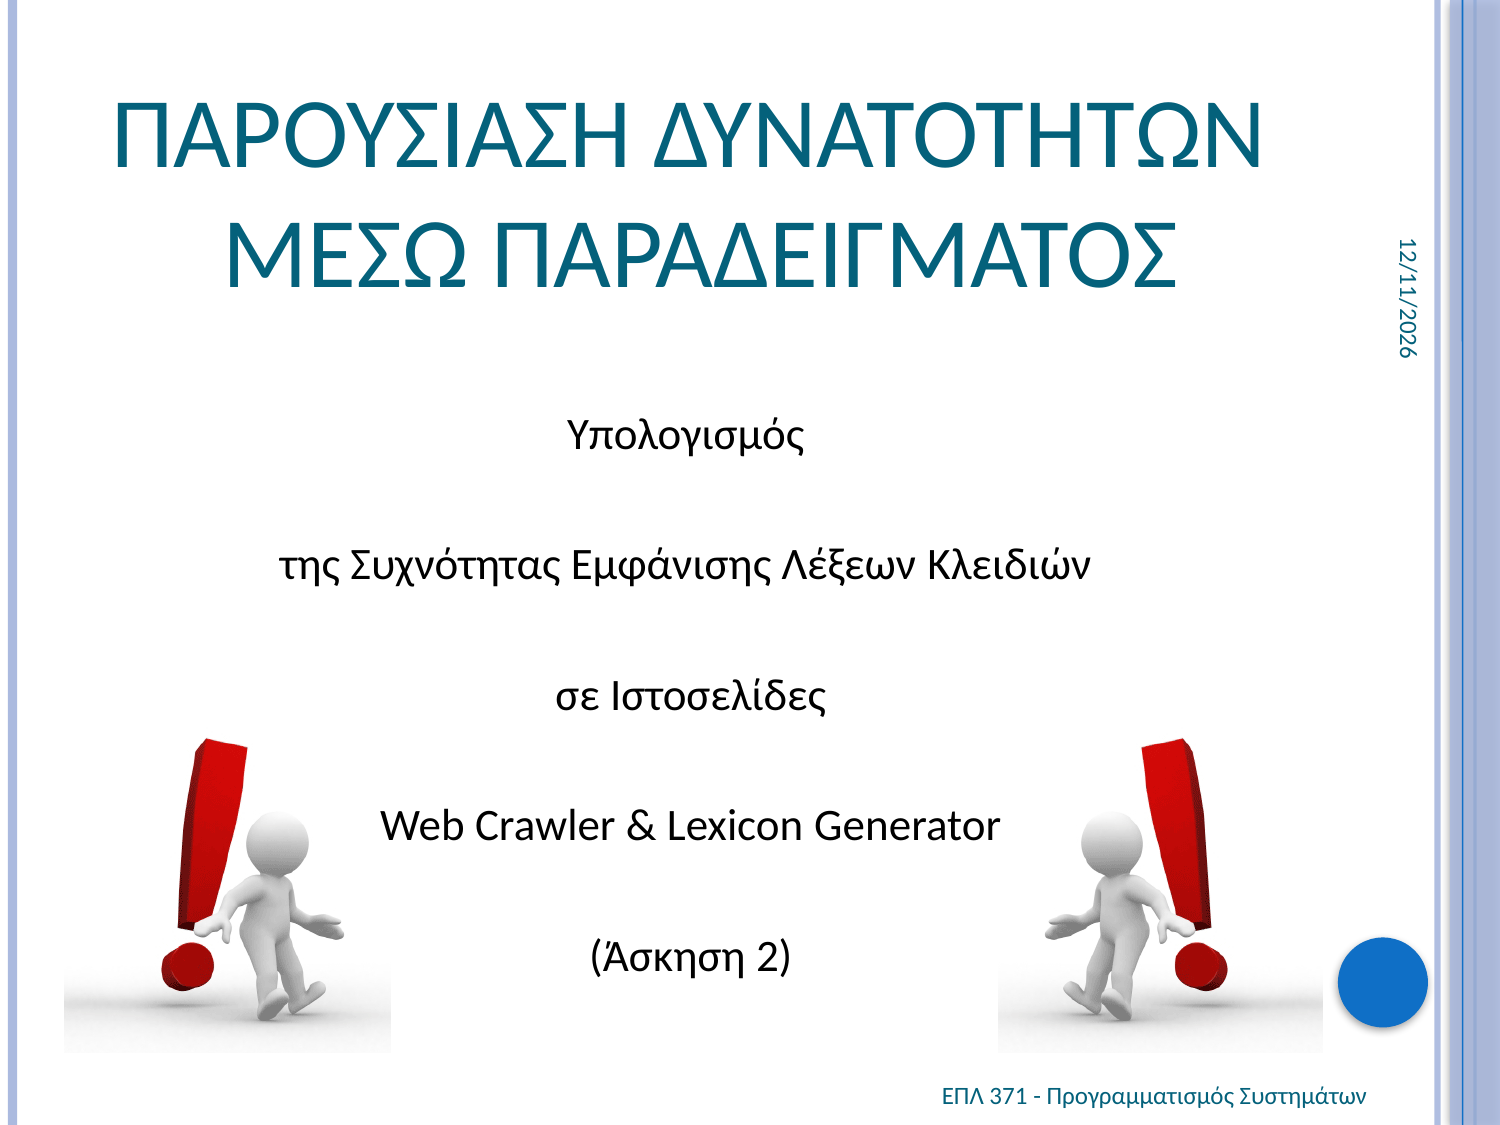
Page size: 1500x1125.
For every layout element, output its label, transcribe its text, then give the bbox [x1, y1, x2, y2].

list Υπολογισμός της Συχνότητας Εμφάνισης Λέξεων Κλειδιών σε Ιστοσελίδες Web Crawler & Lexicon Generator (Άσκηση 2) [230, 397, 1152, 988]
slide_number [1378, 43, 1442, 374]
picture [997, 727, 1324, 1054]
footer ΕΠΛ 371 - Προγραμματισμός Συστημάτων [927, 1065, 1453, 1125]
picture [64, 727, 392, 1054]
title Παρουσιαση Δυνατοτητων Μεσω Παραδειγματοσ [3, 30, 1398, 316]
